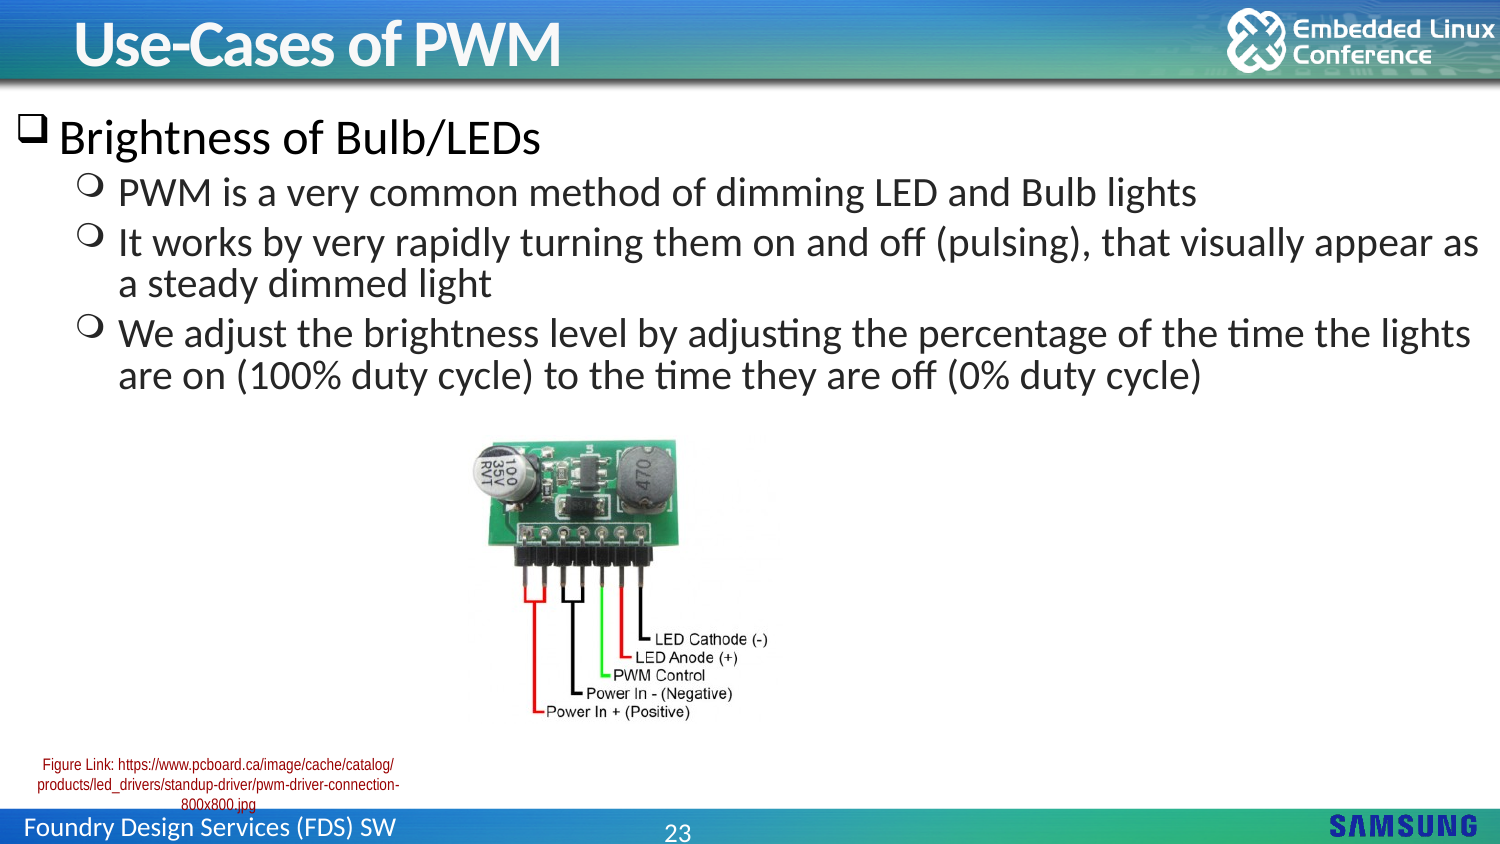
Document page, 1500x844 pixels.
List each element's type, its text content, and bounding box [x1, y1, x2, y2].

picture [320, 822, 329, 834]
list Brightness of Bulb/LEDs PWM is a very common method of dimming LED and Bulb lights It works by very rapidly turning them on and off (pulsing), that visually appear as a steady dimmed light We adjust the brightness level by adjusting the percentage of the time the lights are on (100% duty cycle) to the time they are off (0% duty cycle) [0, 96, 1500, 435]
picture [124, 822, 133, 834]
title Use-Cases of PWM [58, 1, 1430, 78]
picture [0, 0, 1500, 96]
picture [376, 822, 382, 832]
picture [81, 825, 88, 834]
picture [386, 822, 392, 832]
picture [0, 435, 1500, 844]
text_box Figure Link: https://www.pcboard.ca/image/cache/catalog/products/led_drivers/standup-driver/pwm-driver-connection-800x800.jpg [0, 746, 438, 822]
